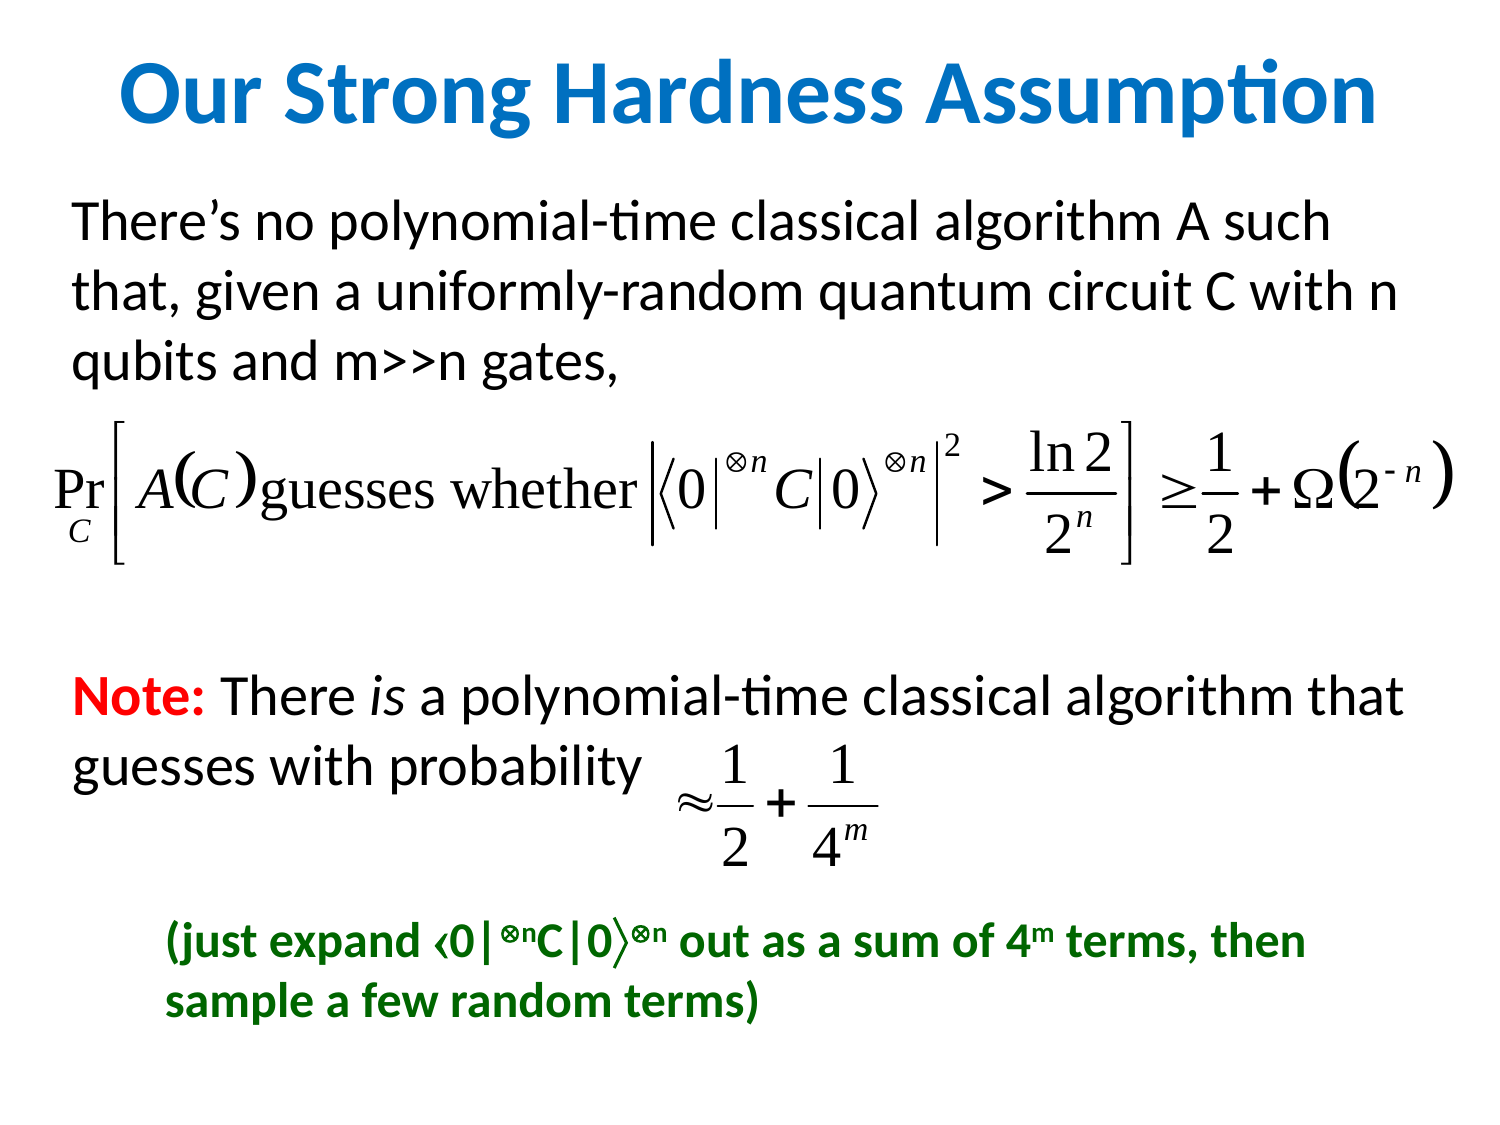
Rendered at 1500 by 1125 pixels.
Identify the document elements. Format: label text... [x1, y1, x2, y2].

text_box Note: There is a polynomial-time classical algorithm that guesses with probability [57, 649, 1446, 805]
text_box (just expand 0|nC|0n out as a sum of 4m terms, then sample a few random terms) [149, 899, 1413, 1035]
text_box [44, 410, 1456, 577]
text_box There’s no polynomial-time classical algorithm A such that, given a uniformly-random quantum circuit C with n qubits and m>>n gates, [56, 174, 1444, 400]
text_box Our Strong Hardness Assumption [74, 24, 1425, 150]
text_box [662, 728, 892, 880]
